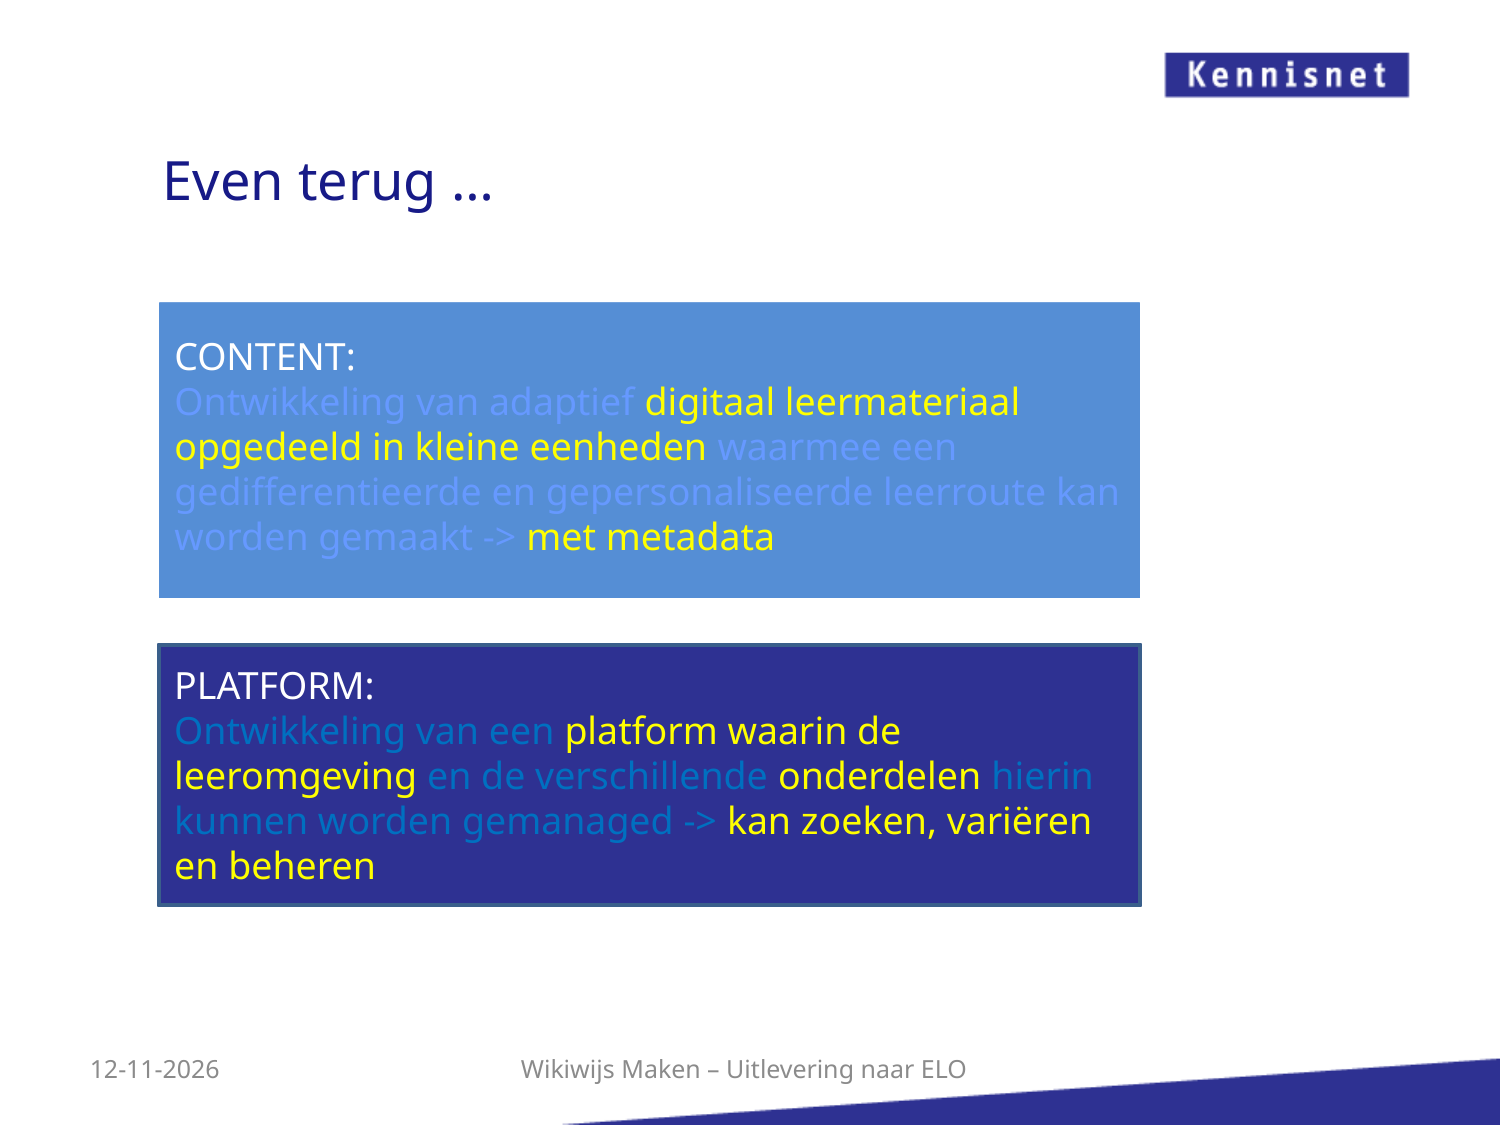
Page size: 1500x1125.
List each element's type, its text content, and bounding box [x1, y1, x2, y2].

text_box 26-5-2014 [75, 1045, 278, 1106]
picture [0, 0, 1500, 1125]
text_box CONTENT: Ontwikkeling van adaptief digitaal leermateriaal opgedeeld in kleine eenheden waarmee een gedifferentieerde en gepersonaliseerde leerroute kan worden gemaakt -> met metadata [159, 302, 1140, 598]
text_box Wikiwijs Maken – Uitlevering naar ELO [312, 1045, 1176, 1106]
title Even terug … [147, 113, 1141, 244]
text_box PLATFORM: Ontwikkeling van een platform waarin de leeromgeving en de verschillende onderdelen hierin kunnen worden gemanaged -> kan zoeken, variëren en beheren [157, 643, 1142, 907]
